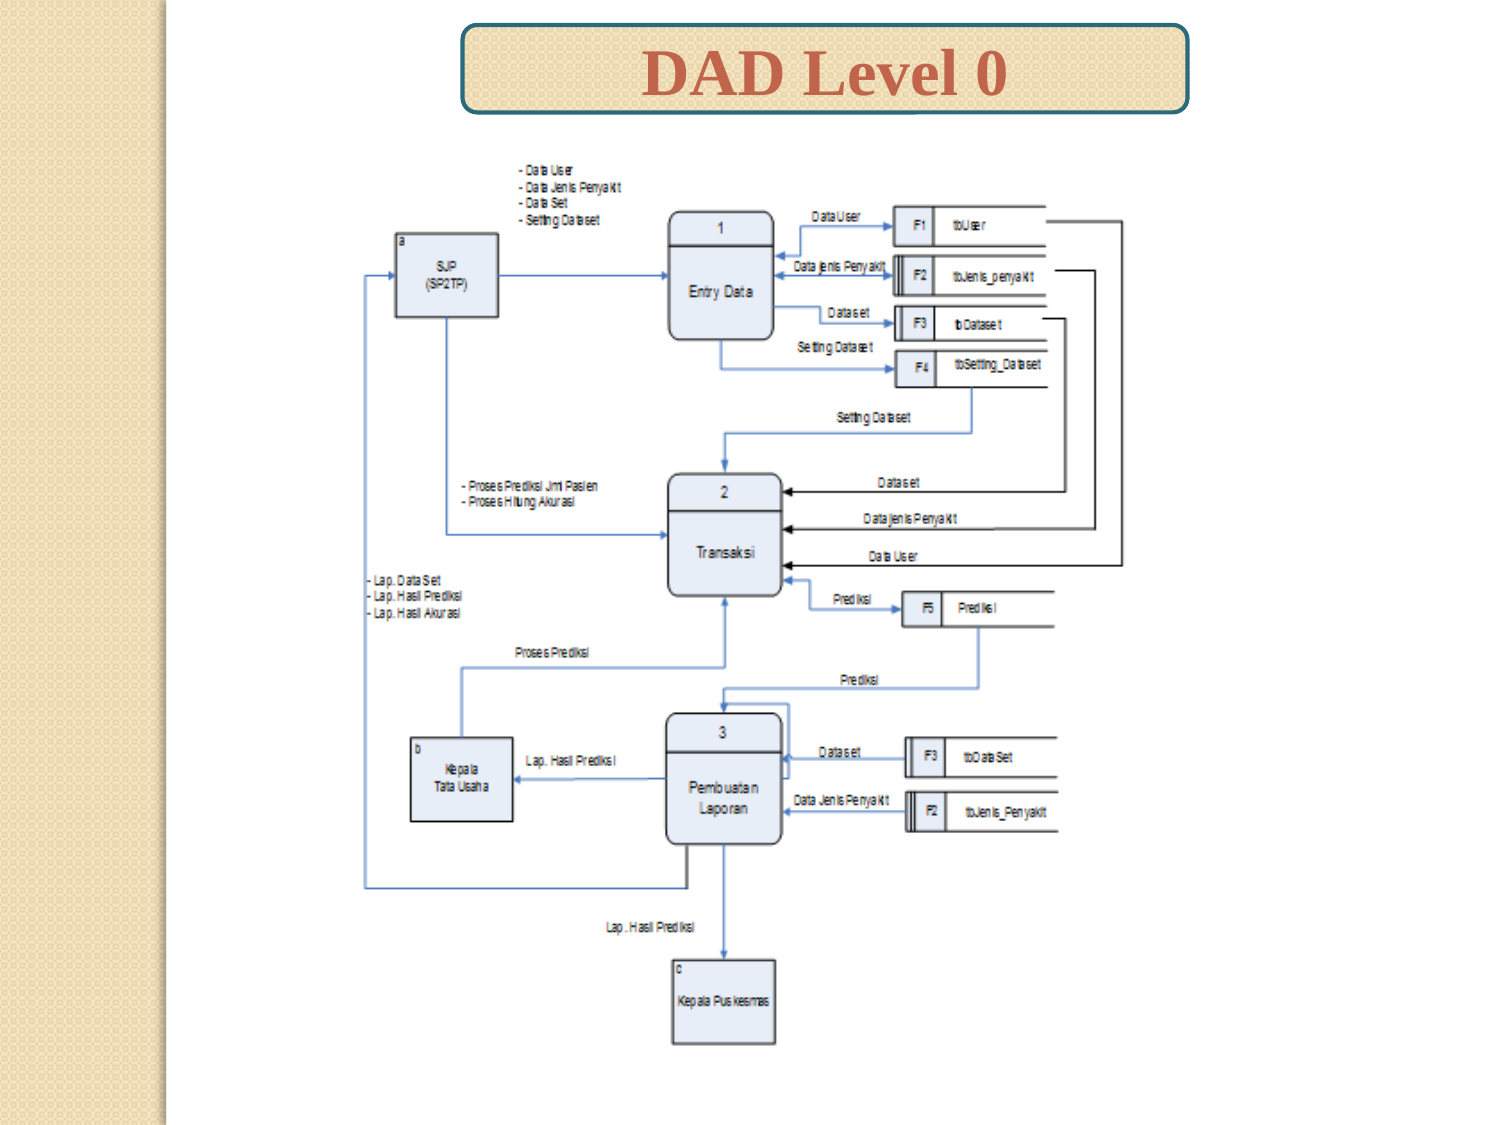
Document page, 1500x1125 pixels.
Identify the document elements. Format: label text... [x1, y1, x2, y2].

picture [312, 143, 1151, 1063]
text_box DAD Level 0 [460, 22, 1190, 115]
